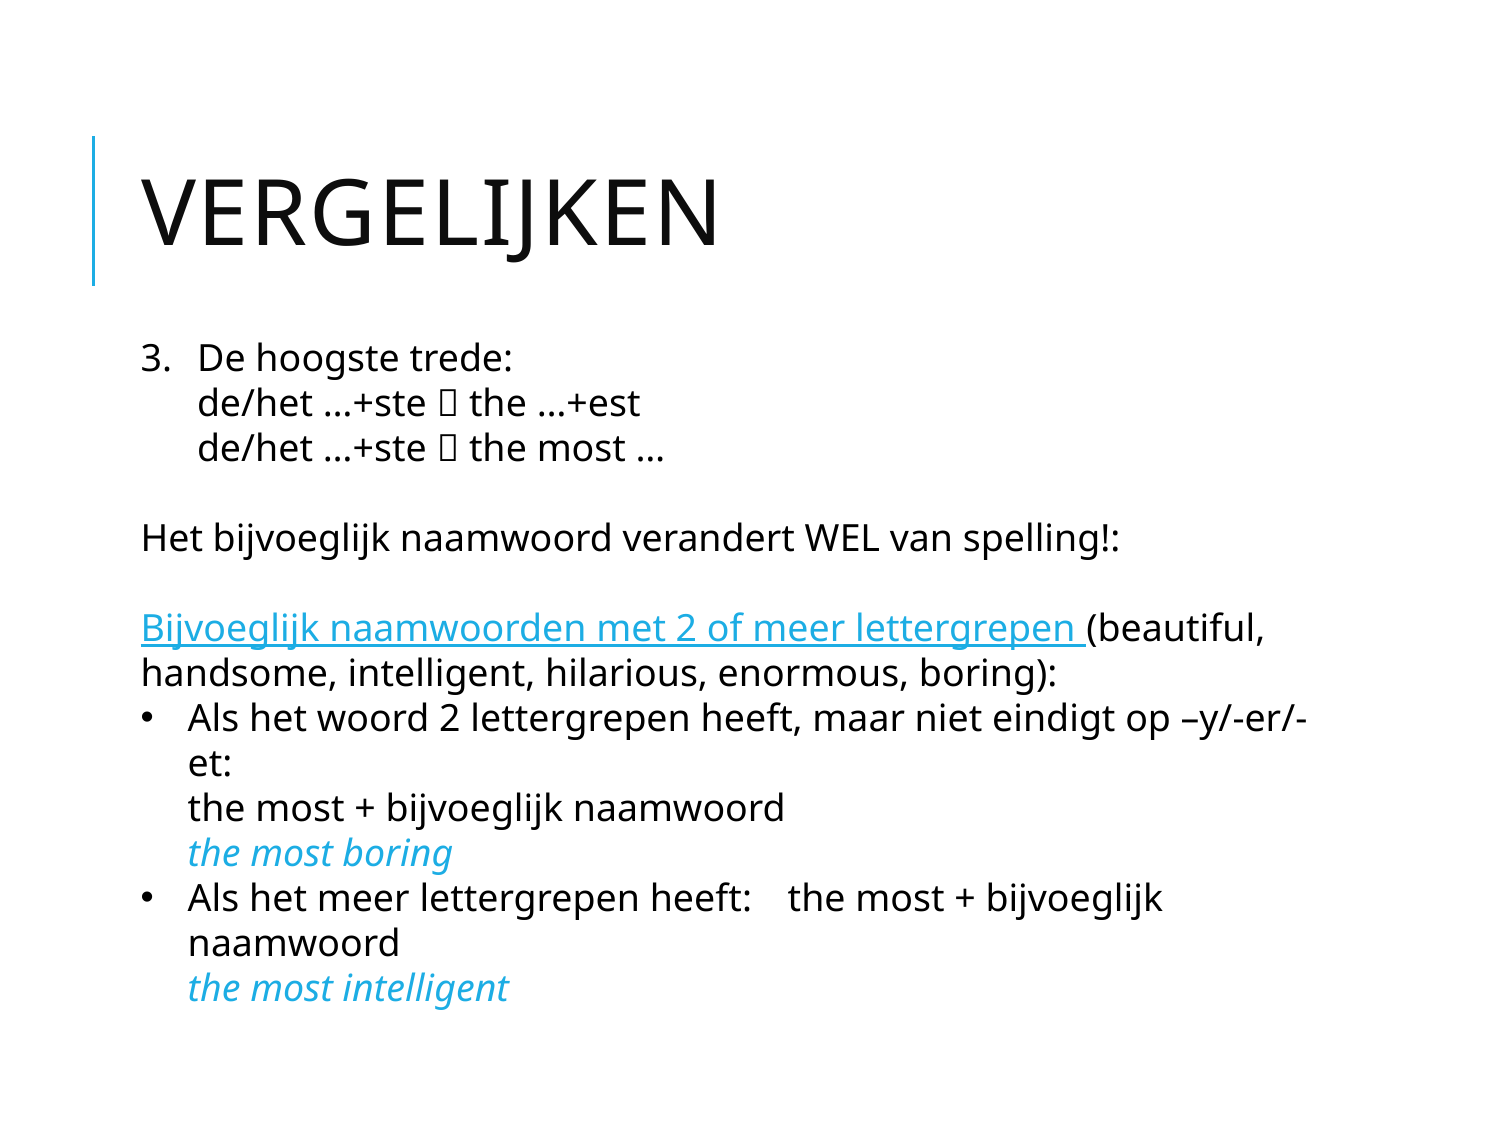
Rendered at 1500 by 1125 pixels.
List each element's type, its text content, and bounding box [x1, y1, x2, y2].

title vergelijken [126, 96, 1322, 326]
text_box De hoogste trede: de/het …+ste  the …+est de/het …+ste  the most … Het bijvoeglijk naamwoord verandert WEL van spelling!: Bijvoeglijk naamwoorden met 2 of meer lettergrepen (beautiful, handsome, intelligent, hilarious, enormous, boring): Als het woord 2 lettergrepen heeft, maar niet eindigt op –y/-er/-et: the most + bijvoeglijk naamwoord the most boring Als het meer lettergrepen heeft: the most + bijvoeglijk naamwoord the most intelligent [125, 326, 1341, 1016]
